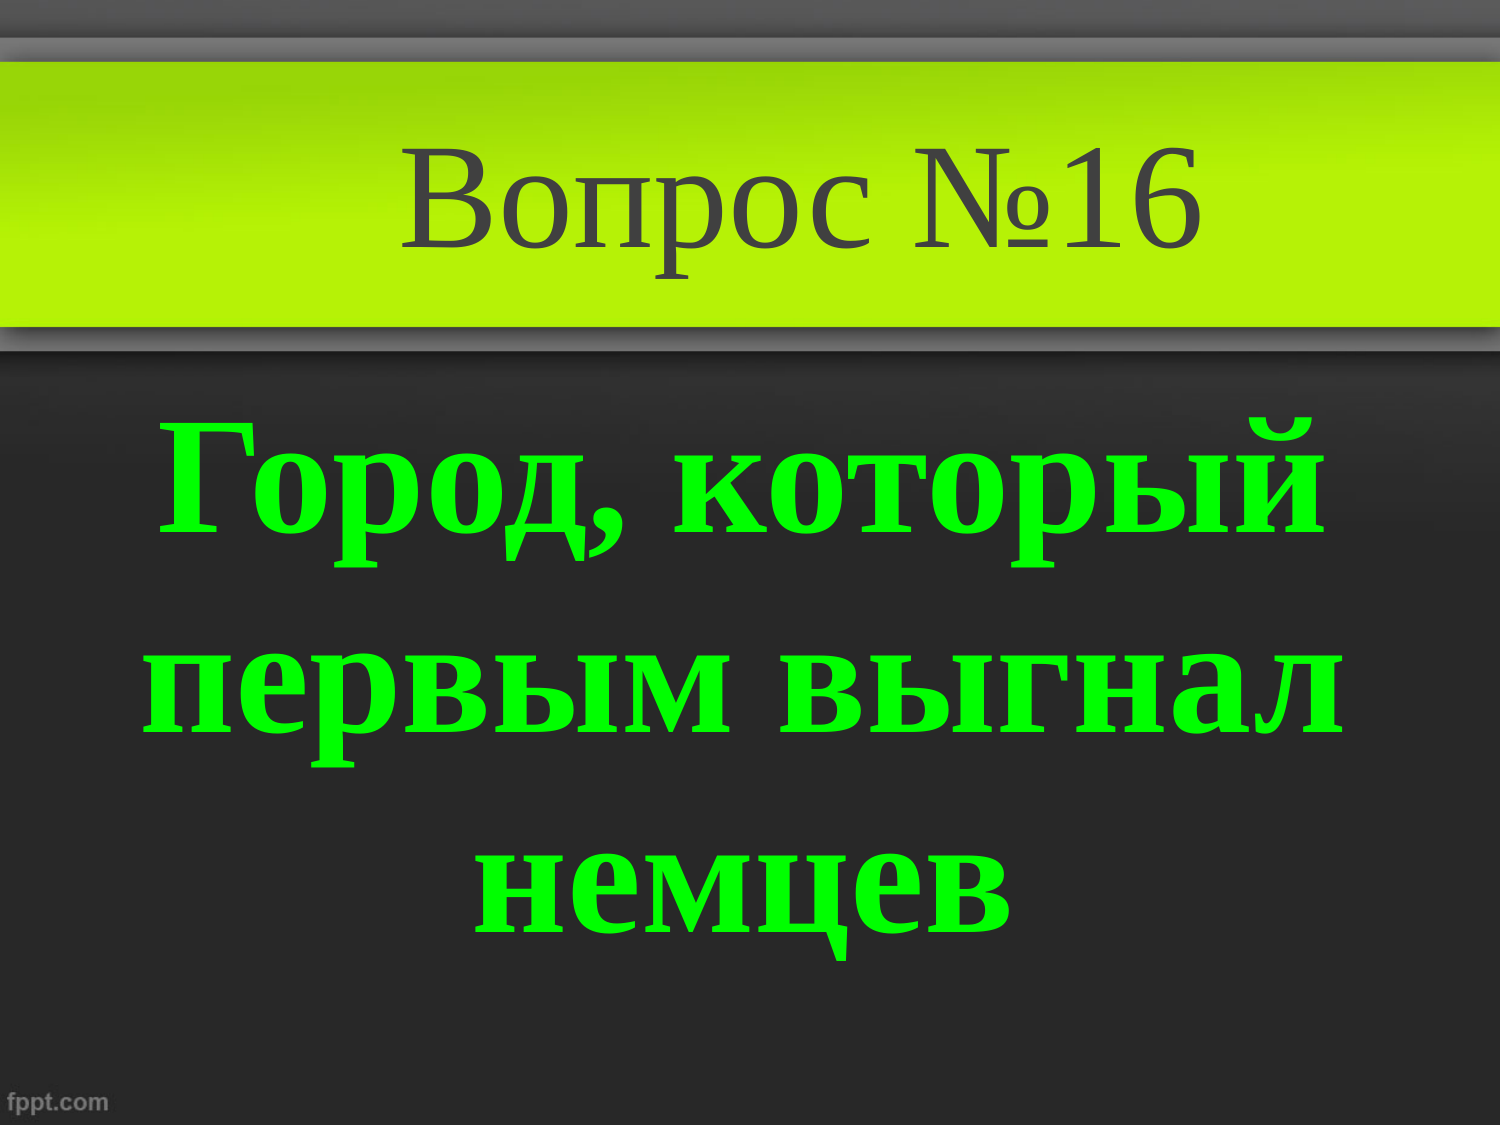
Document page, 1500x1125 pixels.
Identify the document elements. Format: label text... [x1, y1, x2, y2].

text_box Вопрос №16 [383, 89, 1376, 285]
picture [0, 0, 1500, 1125]
text_box Город, который первым выгнал немцев [17, 358, 1469, 974]
